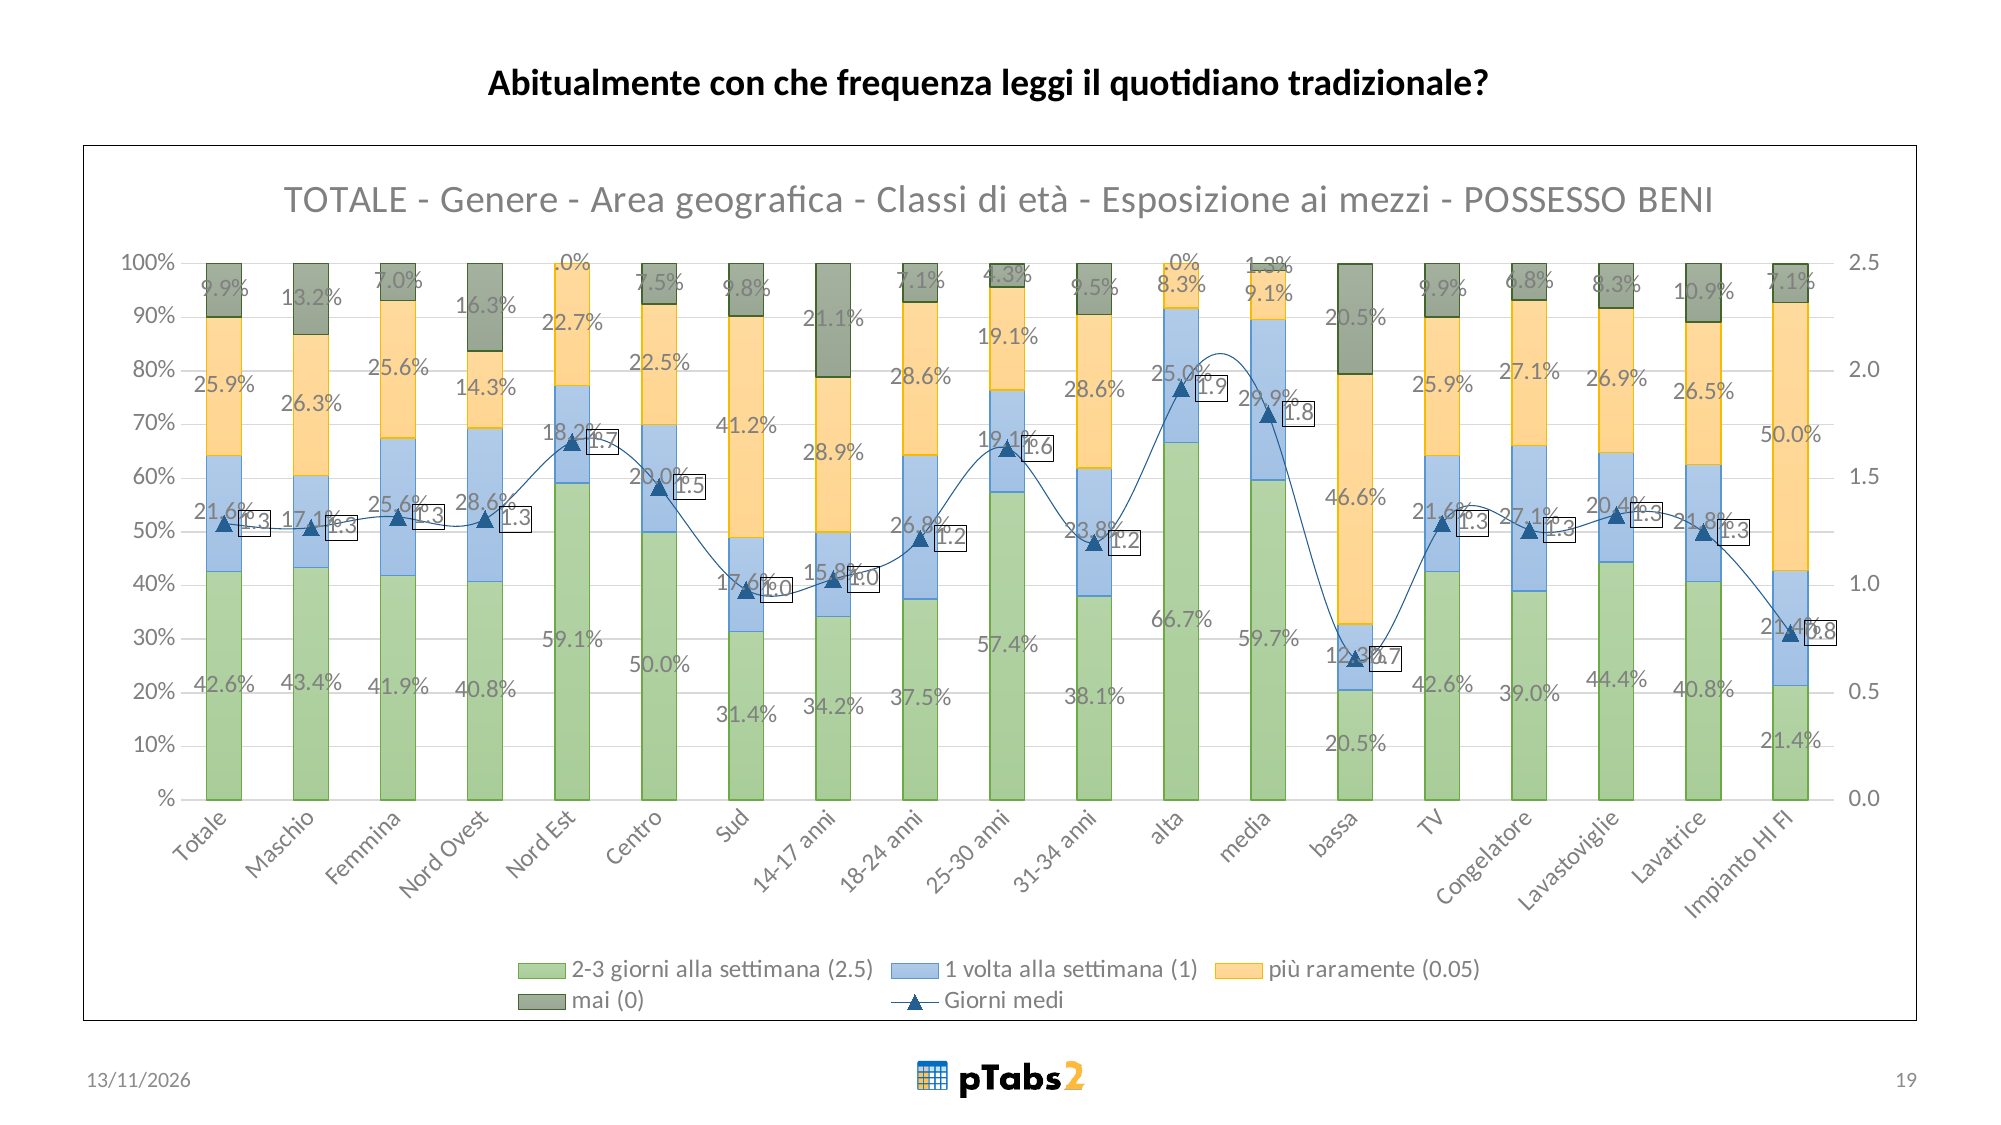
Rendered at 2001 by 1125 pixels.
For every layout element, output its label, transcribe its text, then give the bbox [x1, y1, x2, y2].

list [913, 1058, 1087, 1100]
slide_number 19 [1482, 1055, 1933, 1103]
chart [83, 145, 1917, 1021]
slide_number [70, 1055, 512, 1103]
title Abitualmente con che frequenza leggi il quotidiano tradizionale? [104, 52, 1875, 115]
